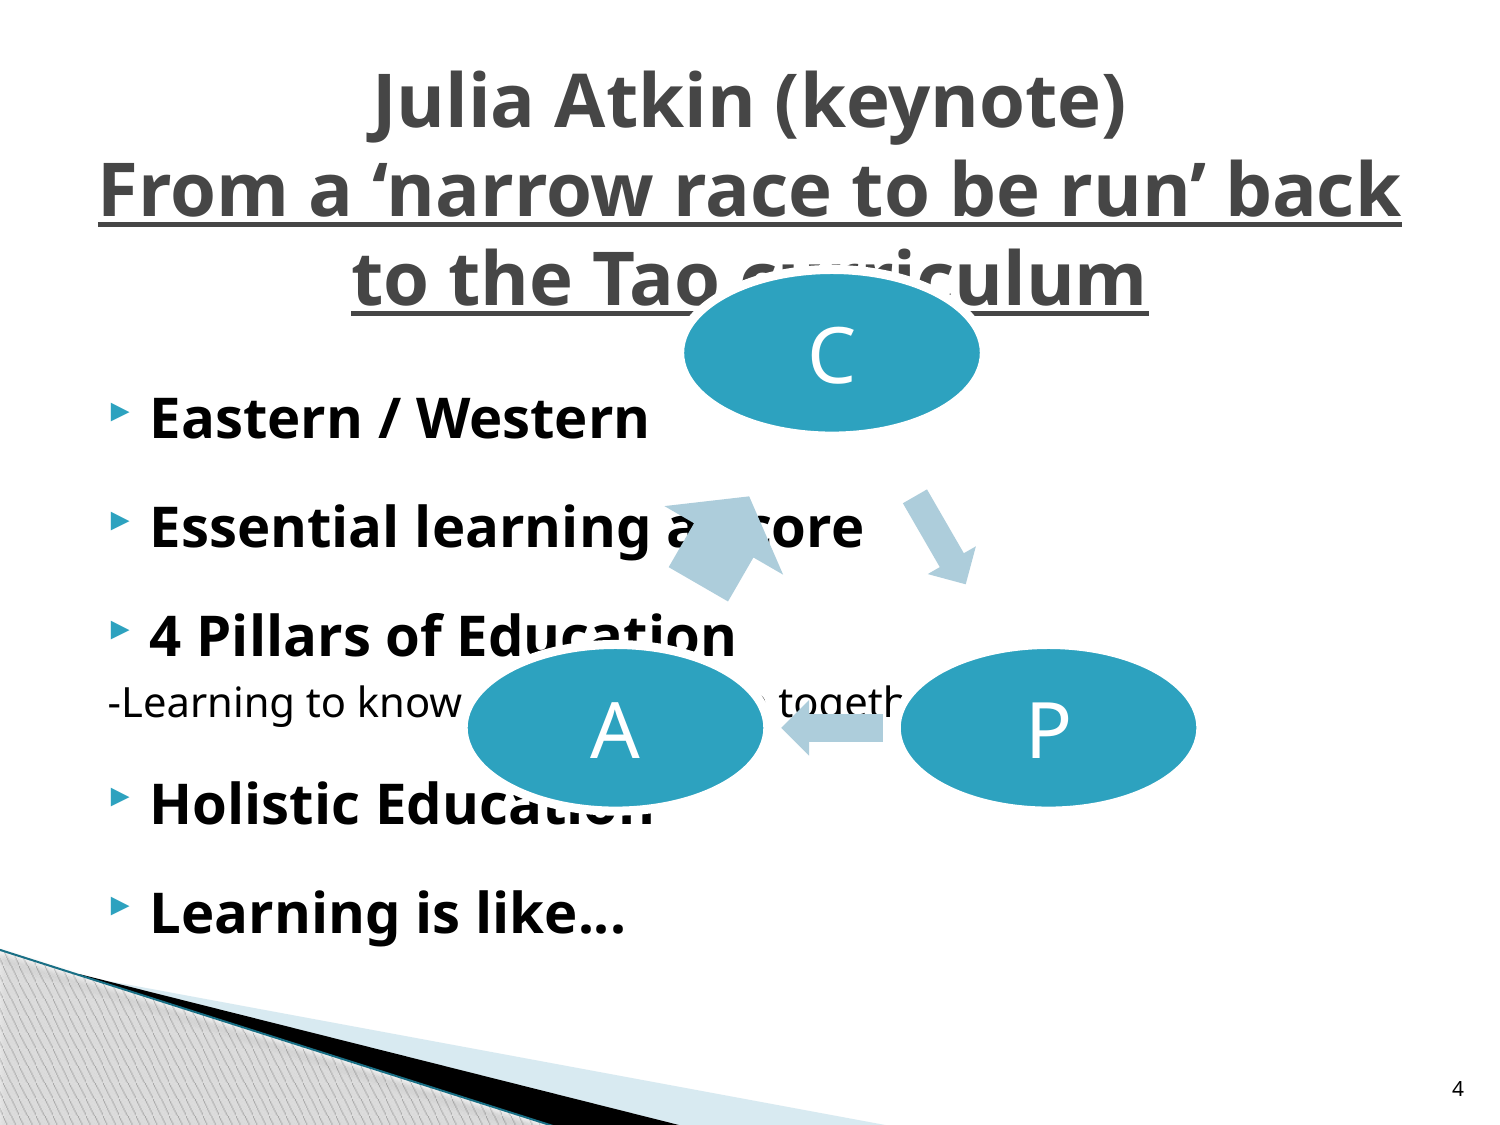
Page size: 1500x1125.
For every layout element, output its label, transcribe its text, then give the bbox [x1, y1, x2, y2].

list Eastern / Western Essential learning as core 4 Pillars of Education -Learning to know, do, be and live together Holistic Education Learning is like... [75, 375, 1425, 986]
title Julia Atkin (keynote) From a ‘narrow race to be run’ back to the Tao curriculum [75, 45, 1425, 329]
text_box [222, 269, 1442, 937]
slide_number 4 [1418, 1051, 1479, 1112]
